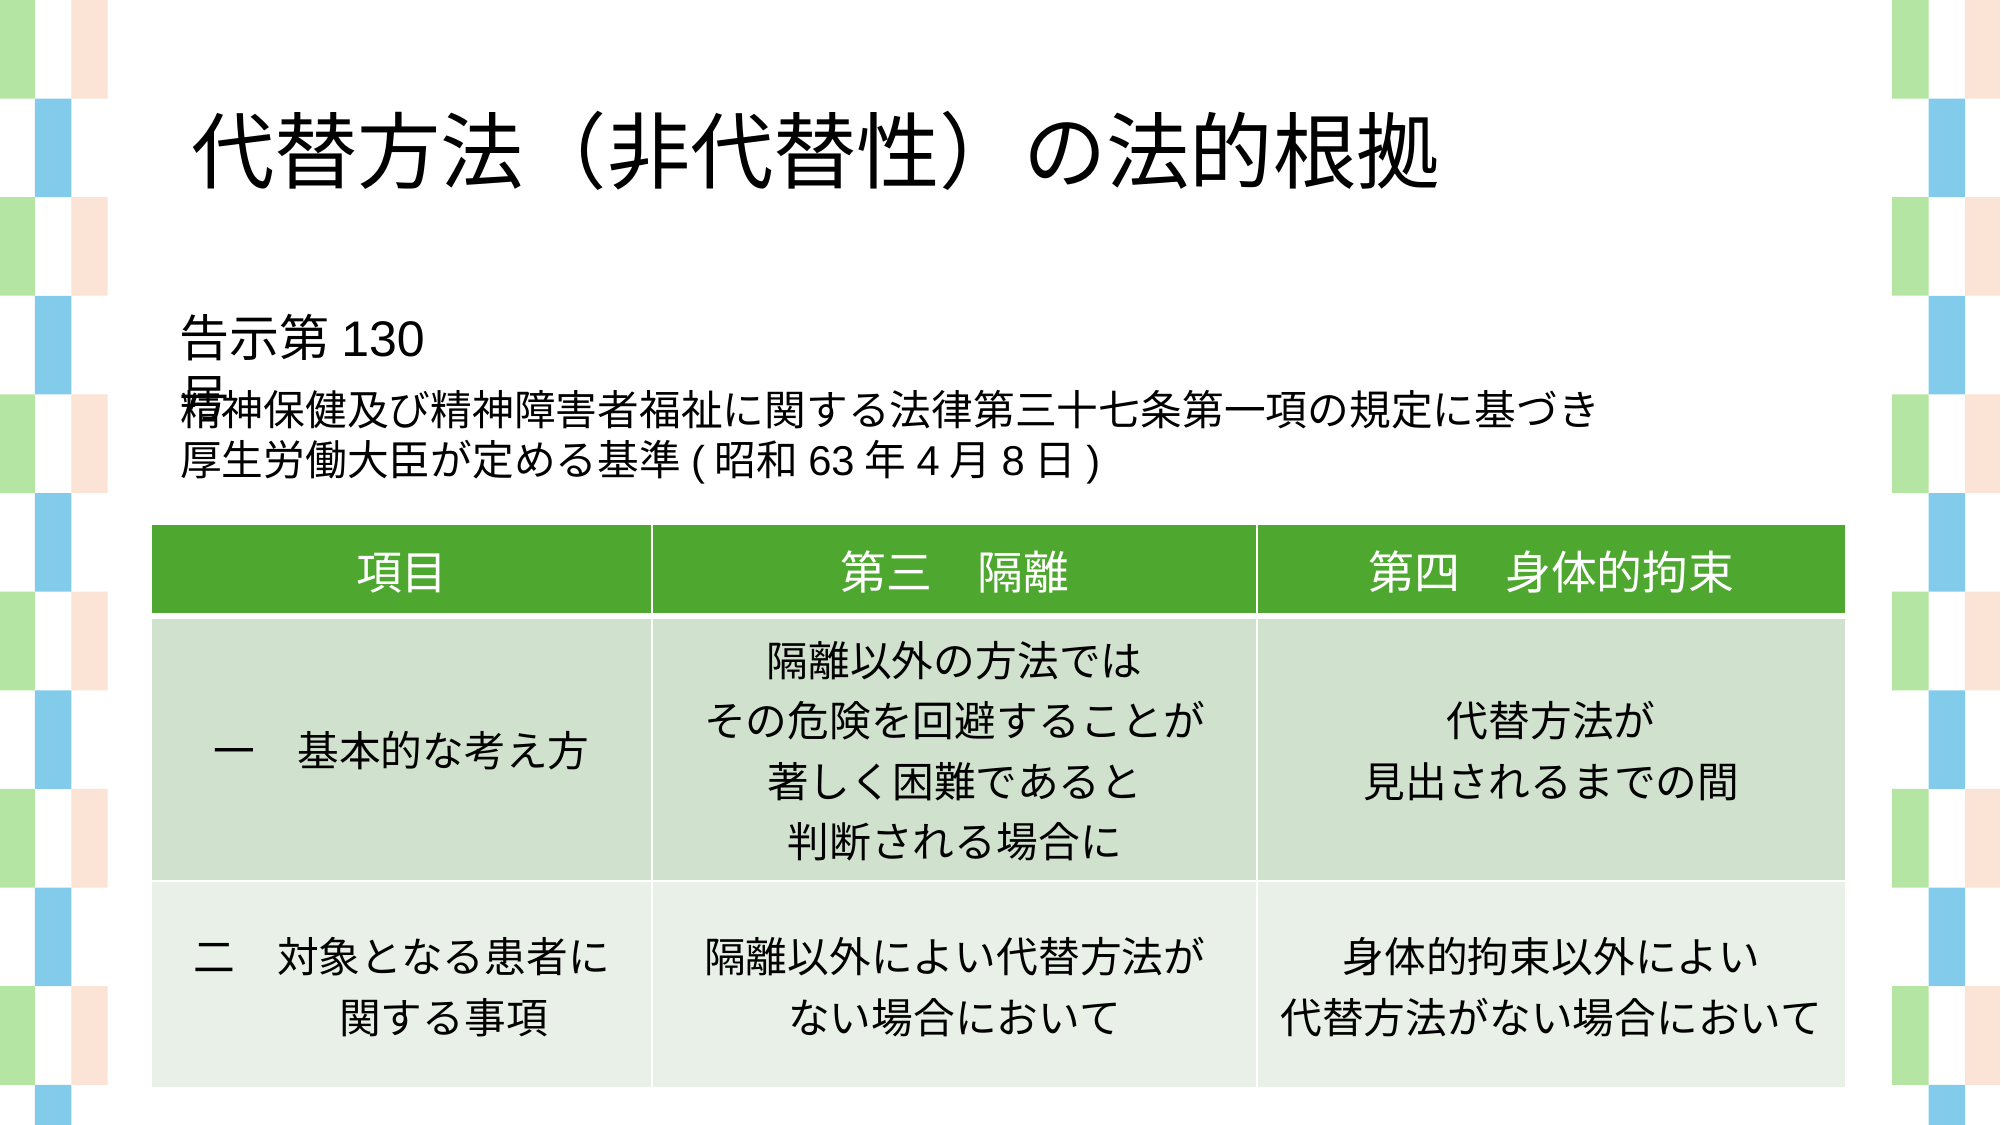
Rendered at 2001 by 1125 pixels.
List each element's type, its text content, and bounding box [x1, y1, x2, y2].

table_cell 隔離以外によい代替方法が ない場合において [653, 882, 1256, 1087]
table_cell 隔離以外の方法では その危険を回避することが 著しく困難であると 判断される場合に [653, 619, 1256, 880]
text_box 告示第130号 [164, 299, 500, 434]
table_cell 身体的拘束以外によい 代替方法がない場合において [1258, 882, 1845, 1087]
table_header 第三 隔離 [653, 525, 1256, 613]
text_box 代替方法（非代替性）の法的根拠 [176, 91, 1891, 207]
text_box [1891, 0, 2000, 1125]
table_cell 代替方法が 見出されるまでの間 [1258, 619, 1845, 880]
table_header 項目 [152, 525, 651, 613]
table_header 第四 身体的拘束 [1258, 525, 1845, 613]
table_cell 一 基本的な考え方 [152, 619, 651, 880]
table_cell 二 対象となる患者に 関する事項 [152, 882, 651, 1087]
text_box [0, 0, 109, 1125]
text_box 精神保健及び精神障害者福祉に関する法律第三十七条第一項の規定に基づき 厚生労働大臣が定める基準(昭和63年4月8日) [165, 376, 1836, 491]
